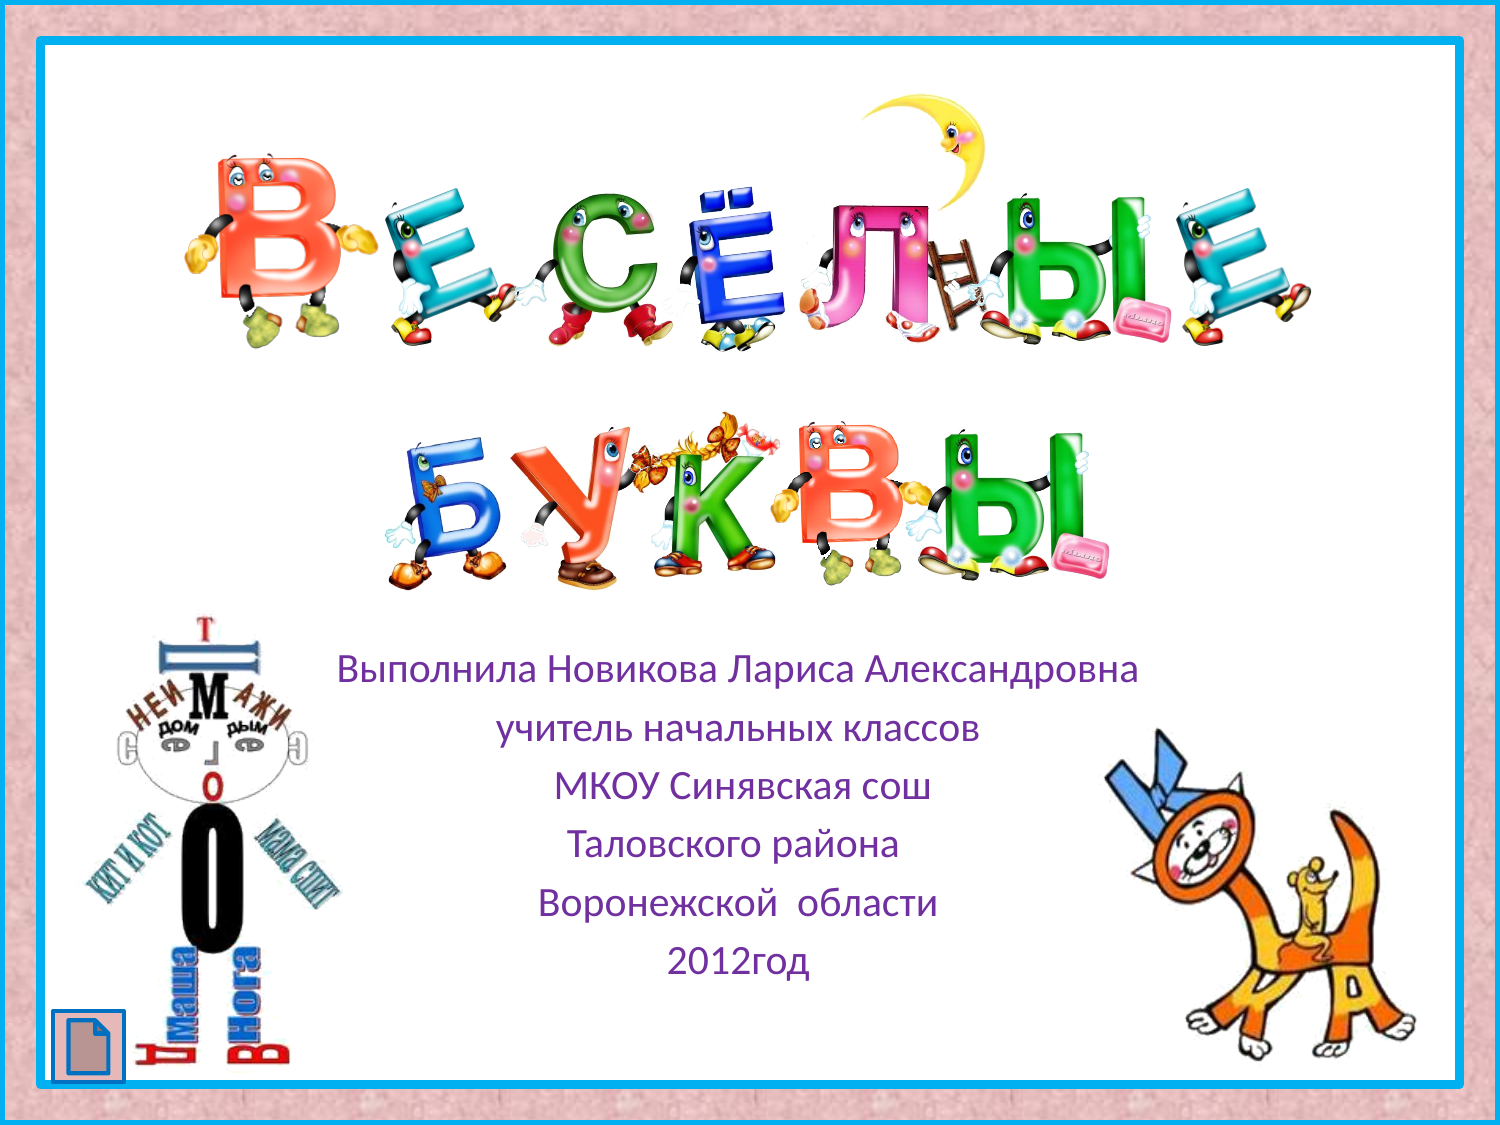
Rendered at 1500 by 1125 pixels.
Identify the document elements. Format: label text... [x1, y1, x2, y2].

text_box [371, 408, 1119, 596]
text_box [171, 86, 1329, 354]
text_box [0, 0, 1500, 1125]
picture [1056, 715, 1454, 1079]
picture [76, 609, 343, 1073]
subtitle Выполнила Новикова Лариса Александровна учитель начальных классов МКОУ Синявская сош Таловского района Воронежской области 2012год [346, 633, 1176, 1067]
text_box [51, 1009, 126, 1084]
